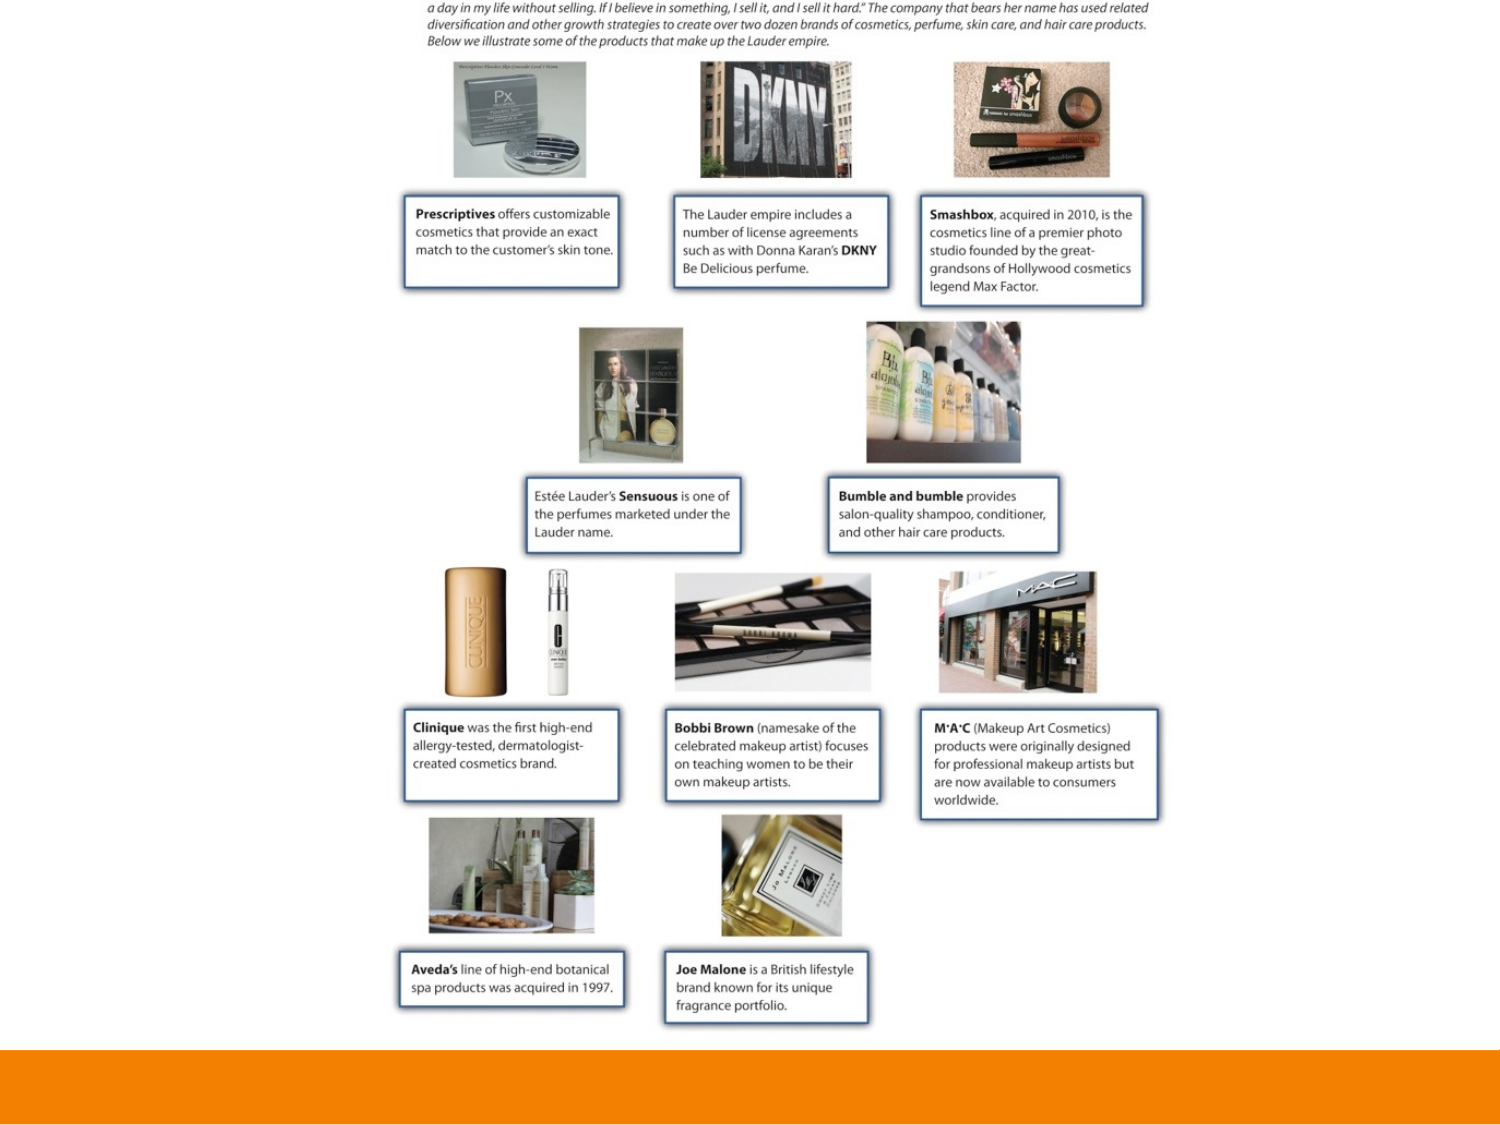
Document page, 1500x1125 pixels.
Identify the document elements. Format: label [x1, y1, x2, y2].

picture [386, 0, 1172, 1037]
picture [1248, 1042, 1500, 1124]
